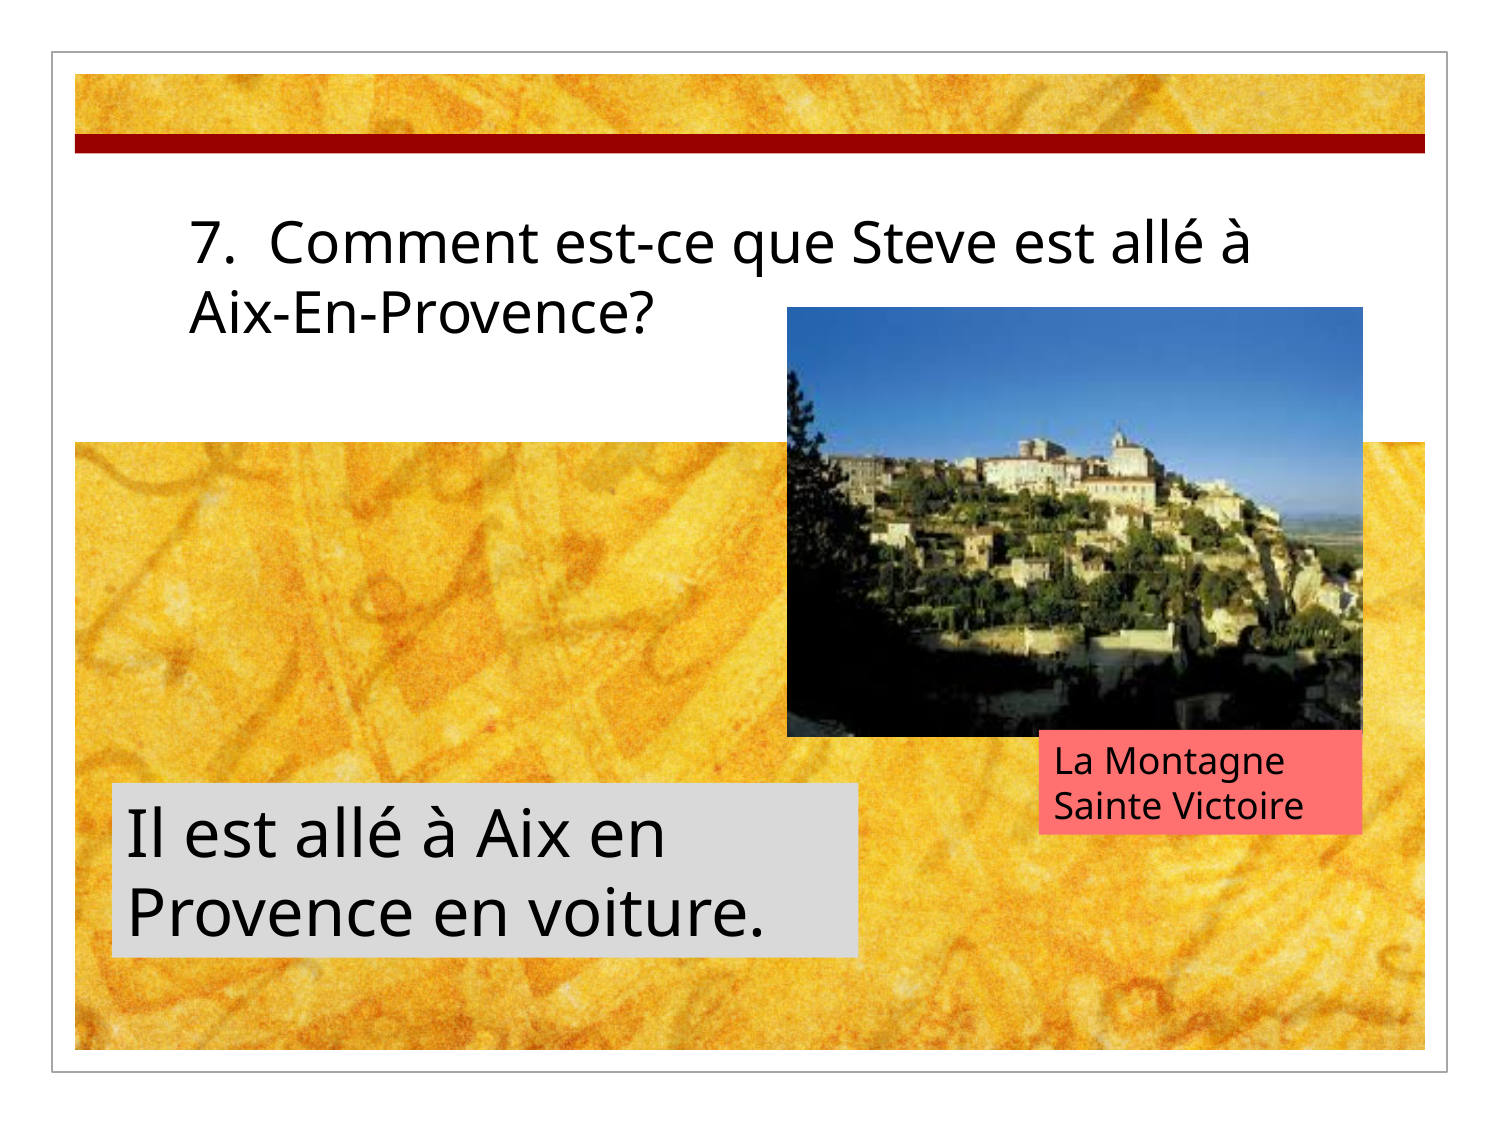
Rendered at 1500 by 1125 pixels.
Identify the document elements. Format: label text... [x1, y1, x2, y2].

picture [75, 74, 1425, 134]
picture [75, 306, 1425, 1050]
text_box 7. Comment est-ce que Steve est allé à Aix-En-Provence? [175, 197, 1322, 353]
text_box La Montagne Sainte Victoire [1038, 738, 1363, 835]
text_box Il est allé à Aix en Provence en voiture. [112, 782, 859, 958]
